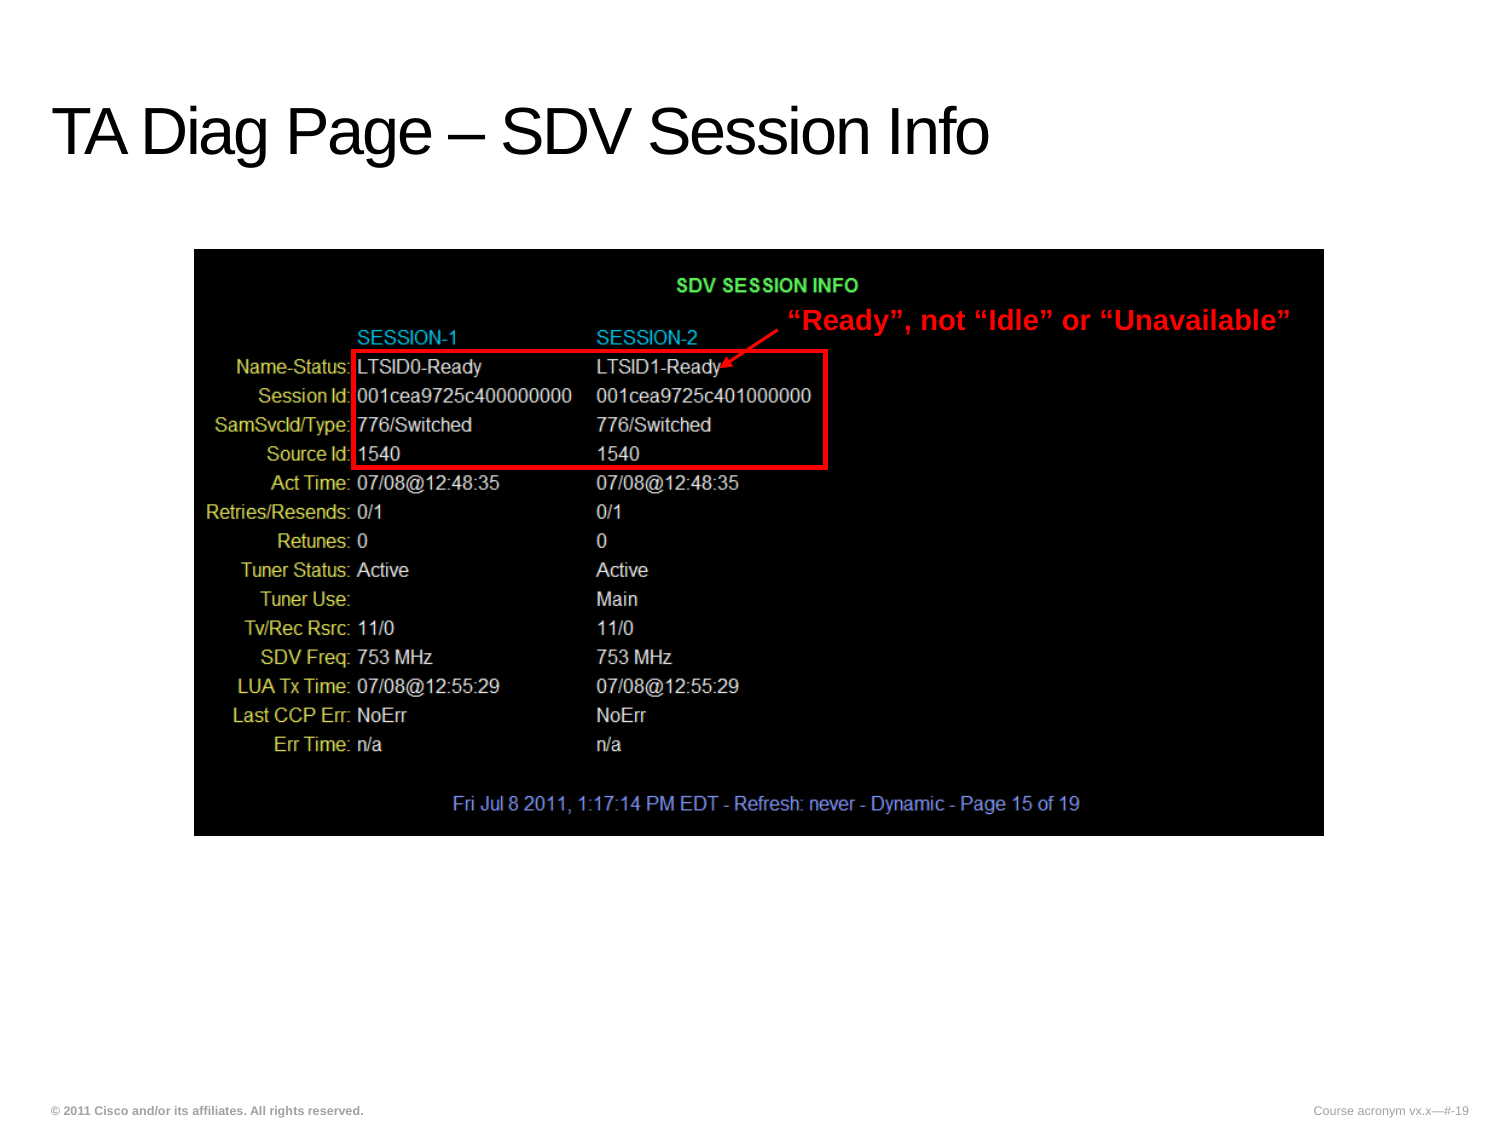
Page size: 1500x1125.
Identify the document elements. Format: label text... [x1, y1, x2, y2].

title TA Diag Page – SDV Session Info [37, 37, 1463, 175]
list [193, 249, 1324, 836]
